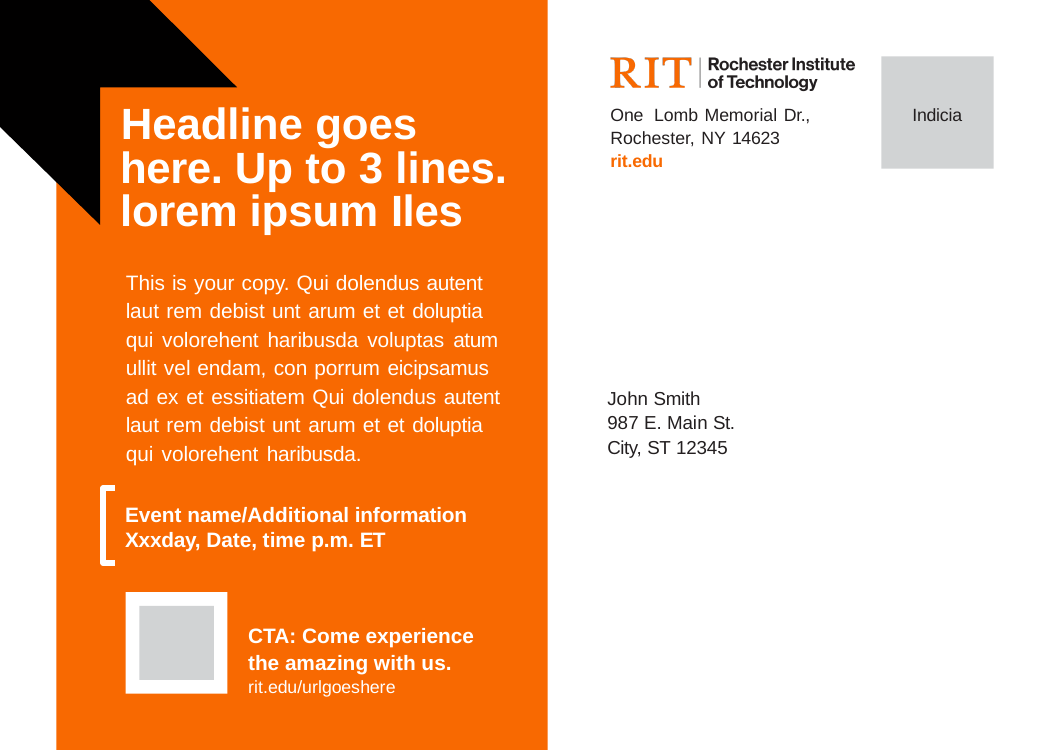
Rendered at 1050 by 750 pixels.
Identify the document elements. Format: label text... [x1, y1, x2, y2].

text_box John Smith 987 E. Main St. City, ST 12345 [605, 384, 834, 459]
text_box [0, 0, 238, 694]
text_box One Lomb Memorial Dr., Rochester, NY 14623 rit.edu [608, 112, 825, 171]
text_box [56, 0, 548, 750]
text_box This is your copy. Qui dolendus autent laut rem debist unt arum et et doluptia qui volorehent haribusda voluptas atum ullit vel endam, con porrum eicipsamus ad ex et essitiatem Qui dolendus autent laut rem debist unt arum et et doluptia qui volorehent haribusda. [242, 264, 511, 466]
title Headline goes here. Up to 3 lines. lorem ipsum Iles [242, 93, 510, 236]
text_box Event name/Additional information Xxxday, Date, time p.m. ET [242, 499, 473, 552]
picture [606, 38, 876, 104]
text_box CTA: Come experience the amazing with us. rit.edu/urlgoeshere [246, 618, 499, 697]
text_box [99, 484, 215, 681]
text_box Indicia [881, 56, 994, 169]
